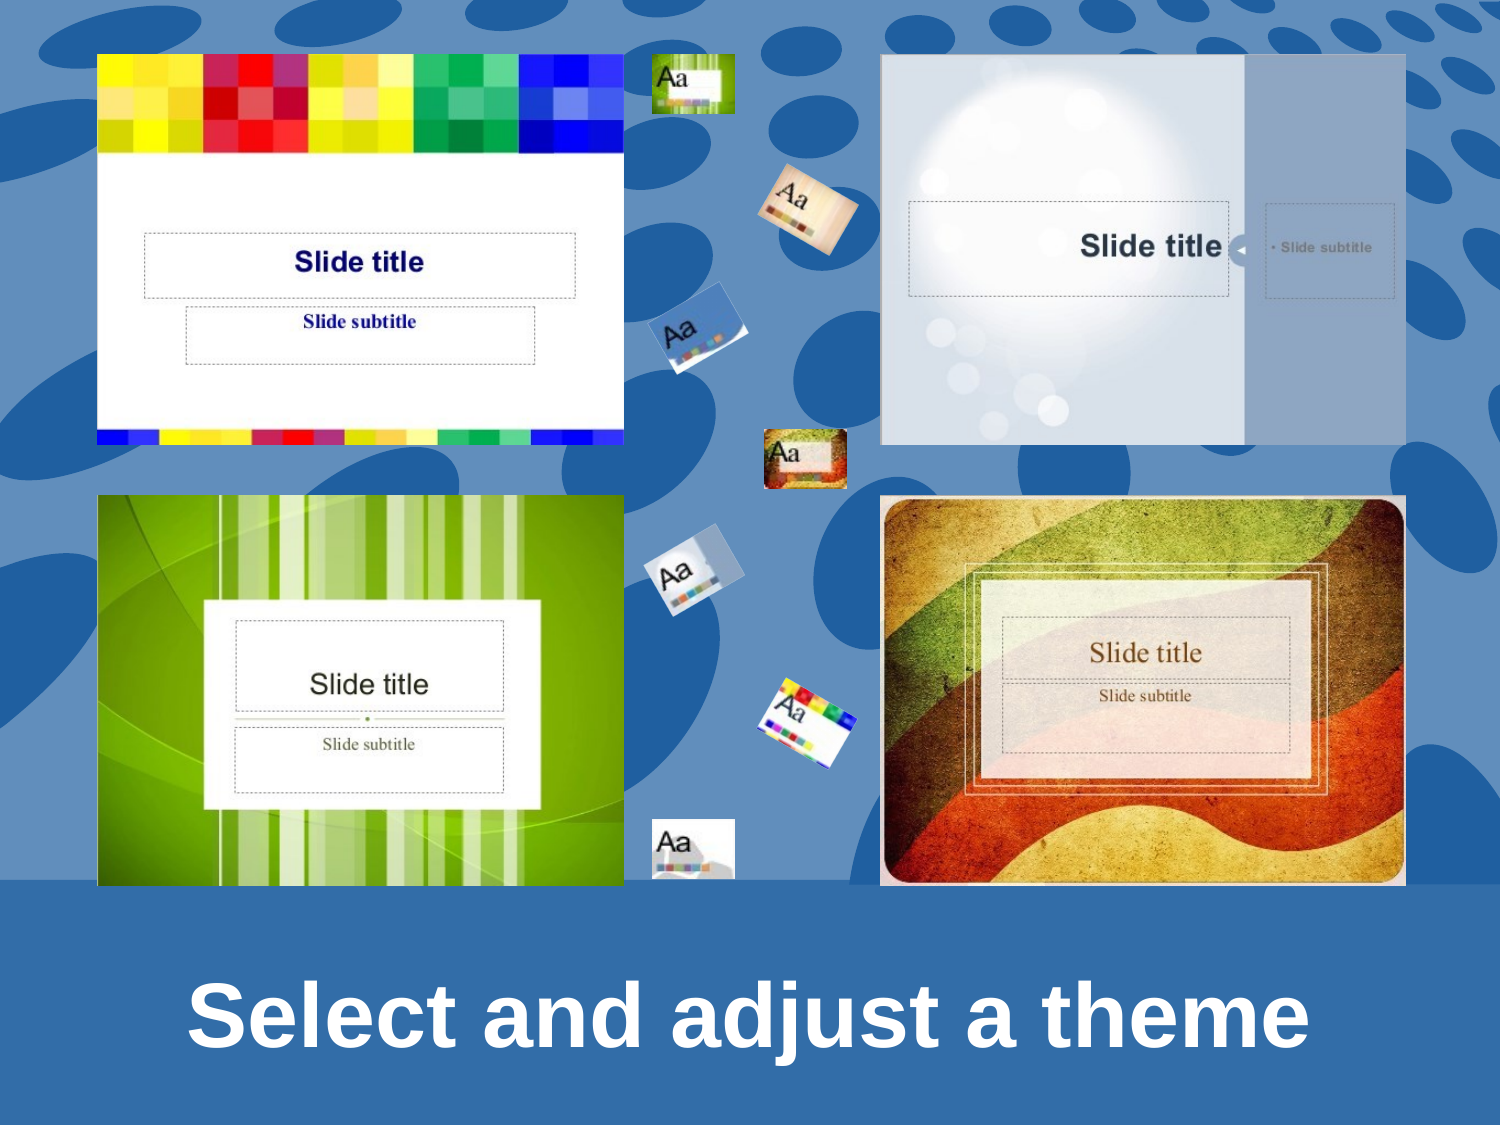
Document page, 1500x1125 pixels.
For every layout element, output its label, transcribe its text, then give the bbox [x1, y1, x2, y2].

title Select and adjust a theme [75, 917, 1425, 1105]
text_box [97, 54, 1407, 886]
